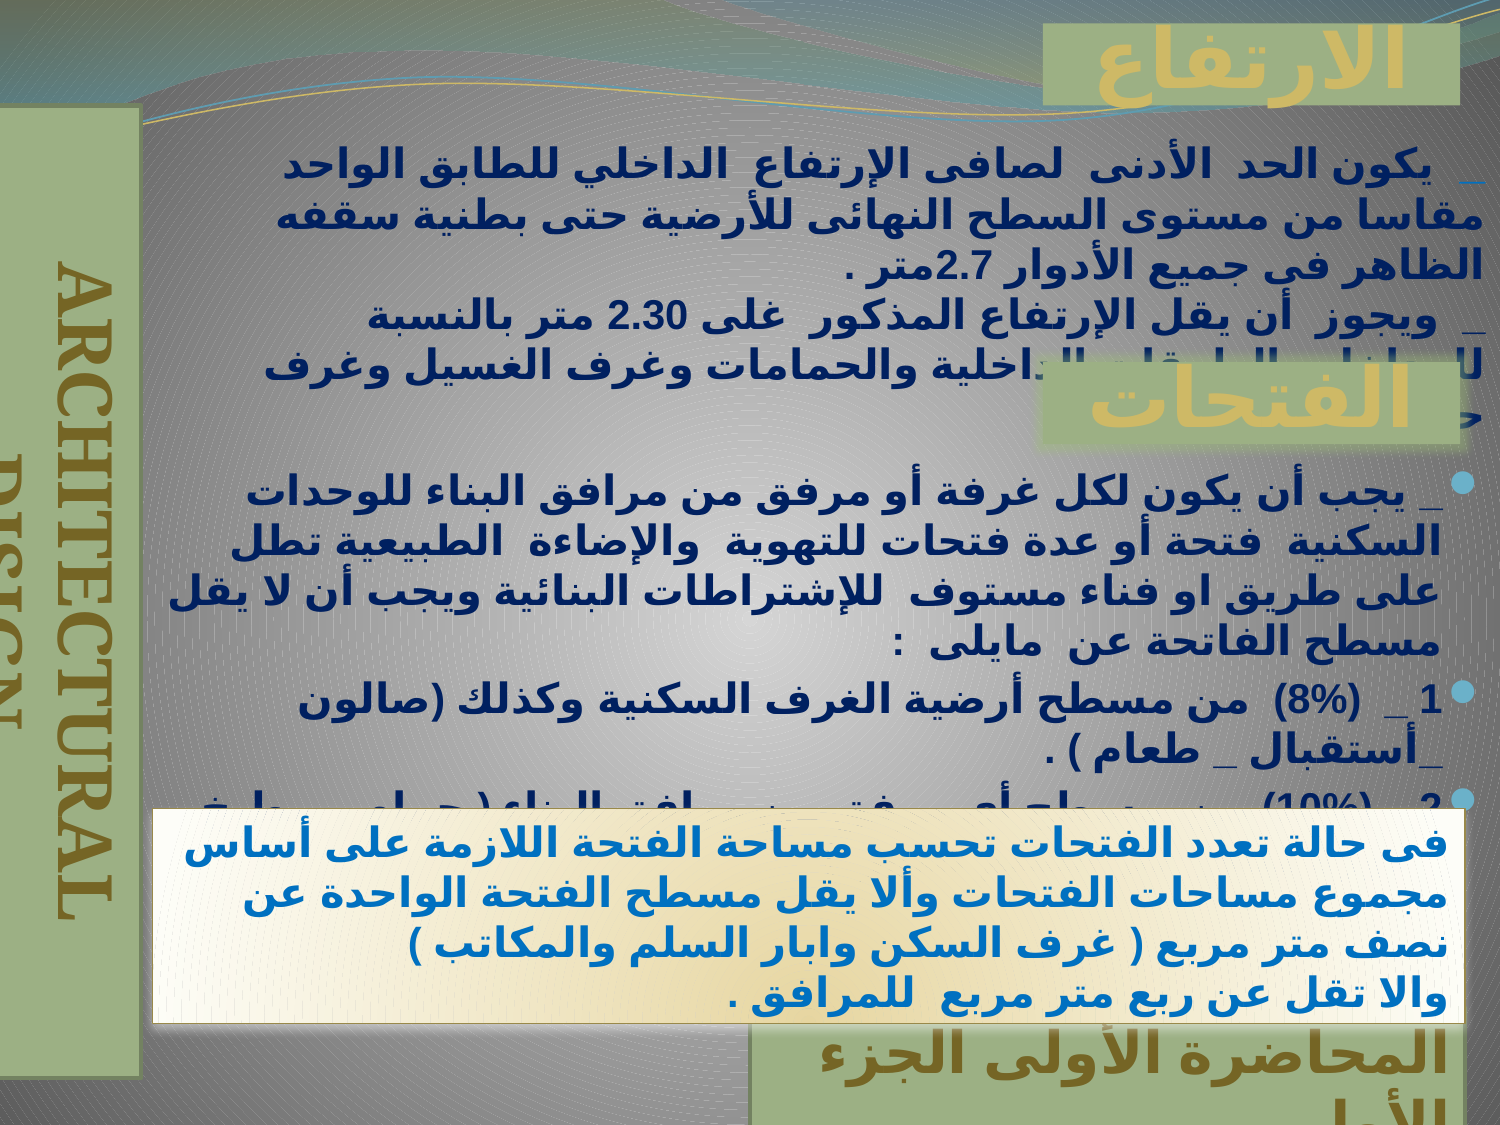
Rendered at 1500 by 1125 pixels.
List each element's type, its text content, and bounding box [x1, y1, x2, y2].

text_box Architectural Disign [0, 103, 143, 1080]
list _ يجب أن يكون لكل غرفة أو مرفق من مرافق البناء للوحدات السكنية فتحة أو عدة فتحات للتهوية والإضاءة الطبيعية تطل على طريق او فناء مستوف للإشتراطات البنائية ويجب أن لا يقل مسطح الفاتحة عن مايلى : 1 _ (8%) من مسطح أرضية الغرف السكنية وكذلك (صالون _أستقبال _ طعام ) . 2_ (10%) من مسطح أى مرفق من مرافق البناء ( حمام _ مطبخ _ دورة مياه _ بئر السلم للدور ) [152, 456, 1500, 843]
text_box الفتحات [1041, 360, 1462, 446]
text_box _ يكون الحد الأدنى لصافى الإرتفاع الداخلي للطابق الواحد مقاسا من مستوى السطح النهائى للأرضية حتى بطنية سقفه الظاهر فى جميع الأدوار 2.7متر . _ ويجوز أن يقل الإرتفاع المذكور غلى 2.30 متر بالنسبة للمداخل والطرقات الداخلية والحمامات وغرف الغسيل وغرف حراس البناء [222, 125, 1500, 501]
text_box المحاضرة الأولى الجزء الأول [748, 1034, 1467, 1125]
text_box فى حالة تعدد الفتحات تحسب مساحة الفتحة اللازمة على أساس مجموع مساحات الفتحات وألا يقل مسطح الفتحة الواحدة عن نصف متر مربع ( غرف السكن وابار السلم والمكاتب ) والا تقل عن ربع متر مربع للمرافق . [152, 808, 1466, 1024]
title الارتفاع [1041, 21, 1462, 108]
